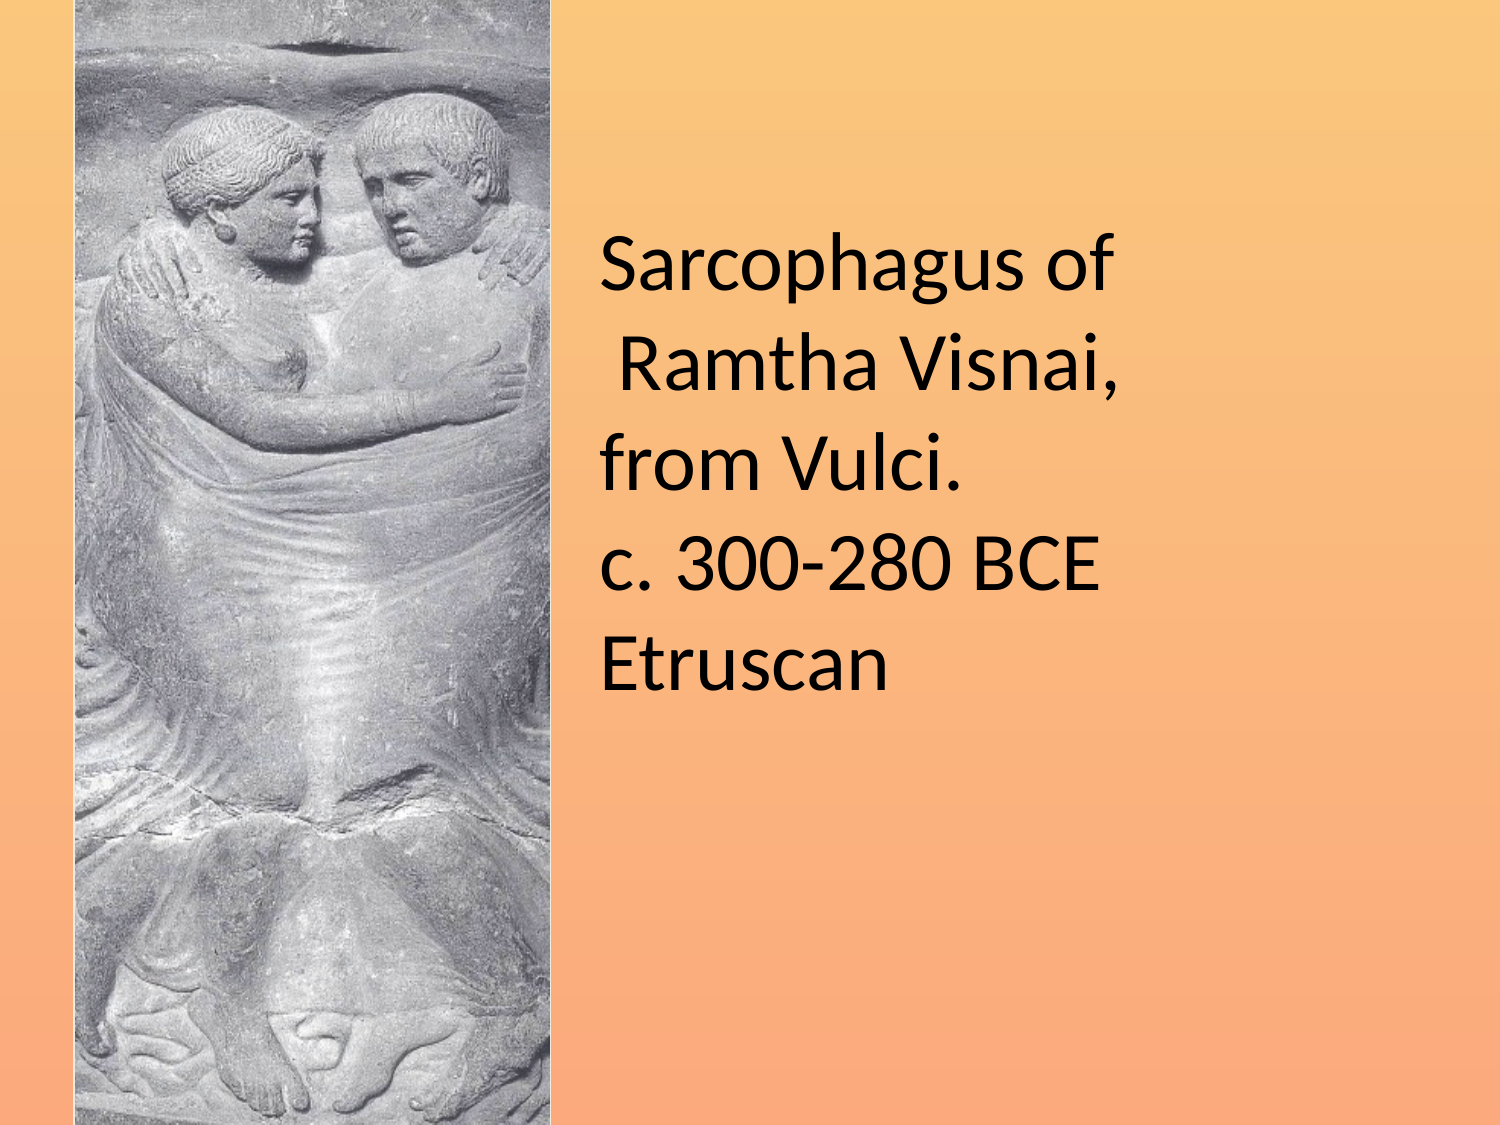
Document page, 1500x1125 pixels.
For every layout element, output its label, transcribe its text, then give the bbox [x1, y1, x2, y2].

picture [74, 0, 551, 1125]
text_box Sarcophagus of Ramtha Visnai, from Vulci. c. 300-280 BCE Etruscan [584, 200, 1338, 715]
